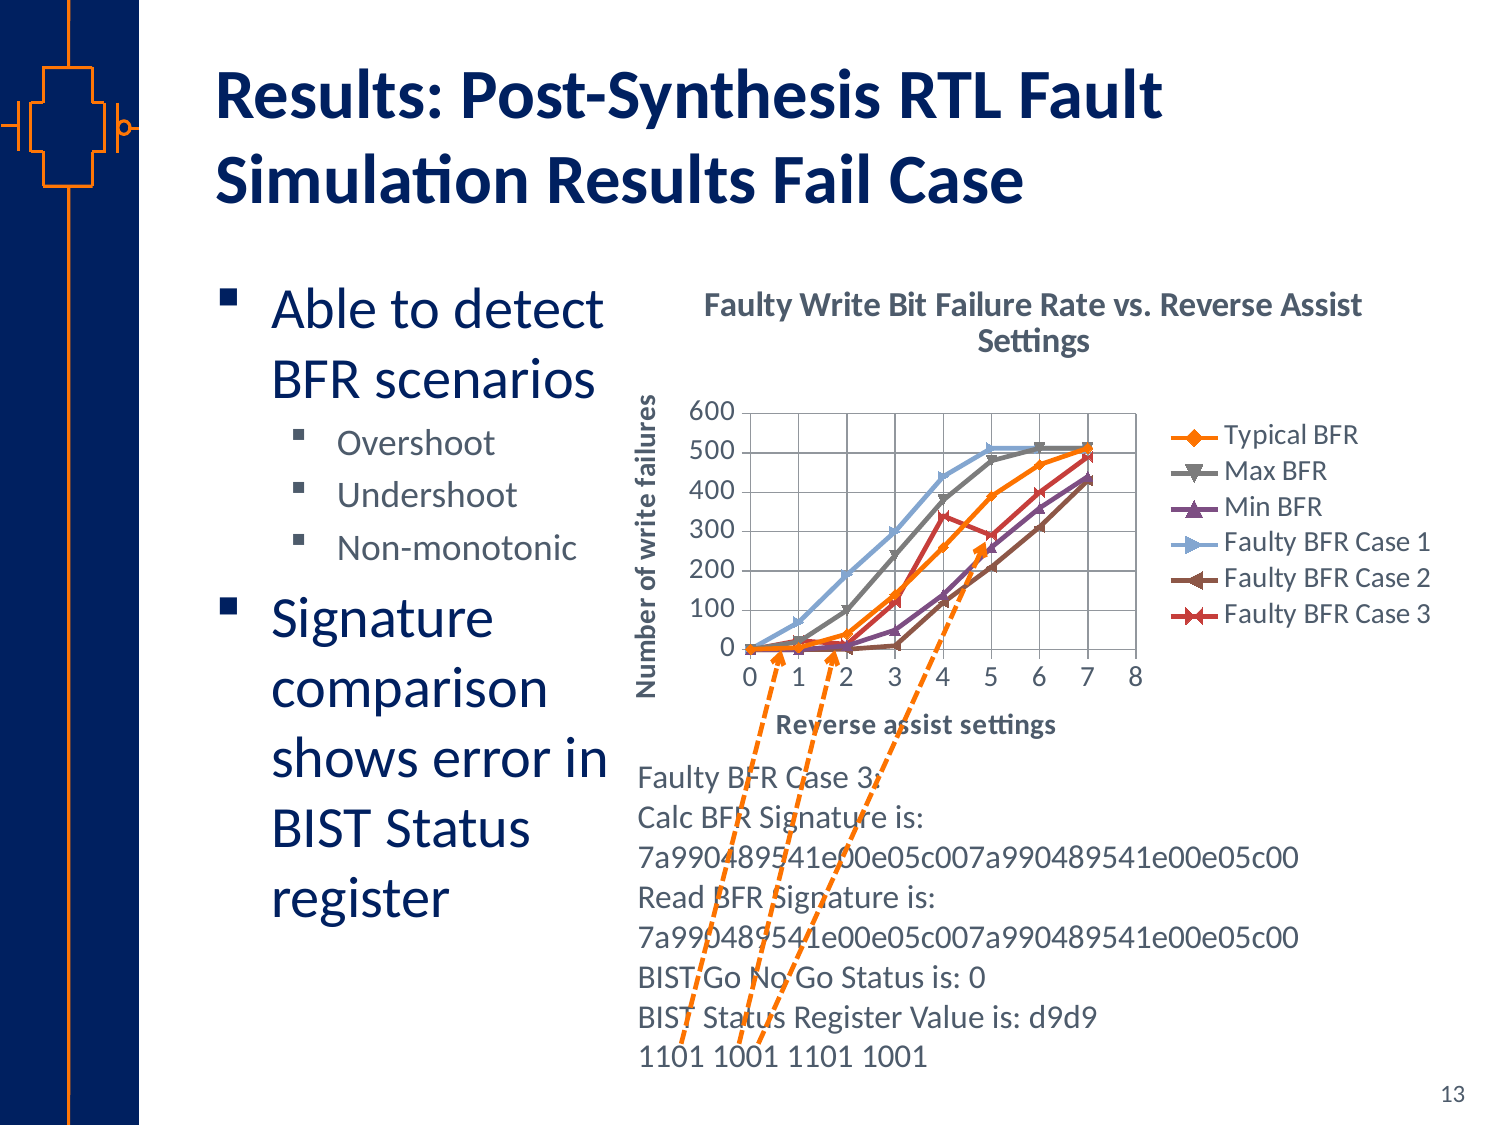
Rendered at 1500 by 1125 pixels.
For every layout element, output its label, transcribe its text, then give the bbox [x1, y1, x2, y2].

list Able to detect BFR scenarios Overshoot Undershoot Non-monotonic Signature comparison shows error in BIST Status register [200, 262, 638, 988]
slide_number 13 [1425, 1062, 1488, 1123]
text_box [738, 649, 746, 1044]
chart [597, 277, 1455, 777]
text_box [758, 541, 986, 1044]
title Results: Post-Synthesis RTL Fault Simulation Results Fail Case [200, 37, 1388, 225]
text_box Faulty BFR Case 3: Calc BFR Signature is: 7a990489541e00e05c007a990489541e00e05c00 Read BFR Signature is: 7a990489541e00e05c007a990489541e00e05c00 BIST Go No Go Status is: 0 BIST Status Register Value is: d9d9 1101 1001 1101 1001 [622, 781, 1455, 1082]
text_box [680, 649, 731, 1044]
